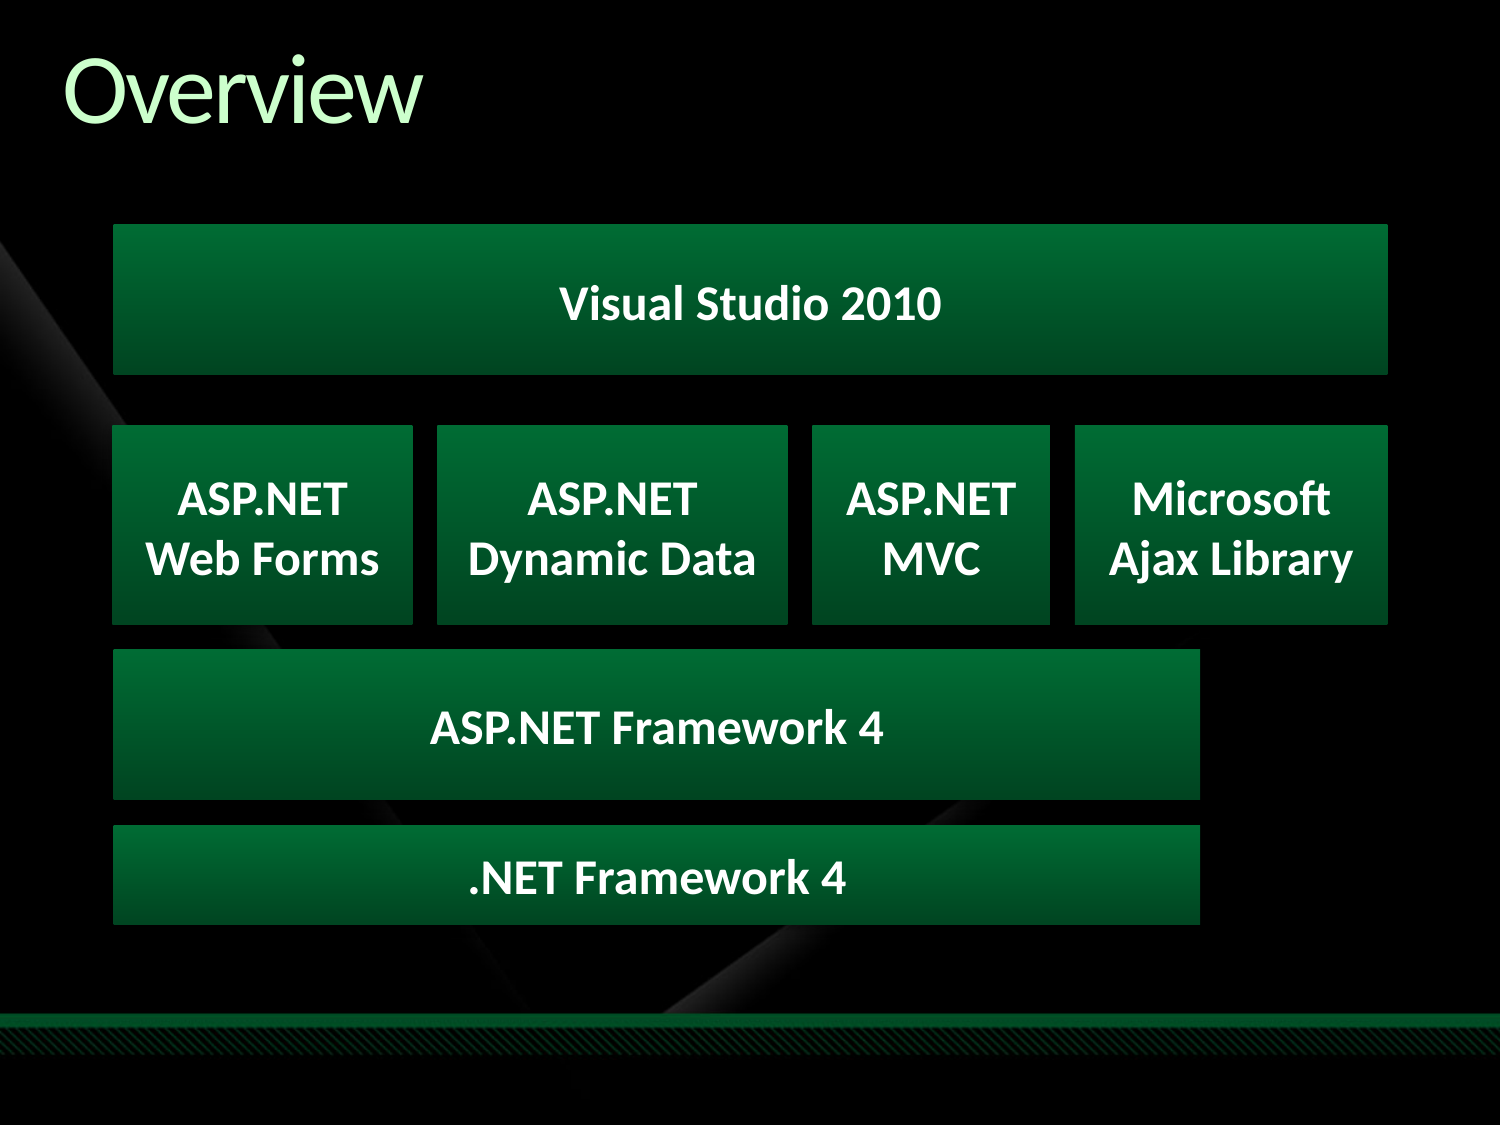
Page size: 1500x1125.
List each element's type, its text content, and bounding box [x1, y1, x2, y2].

text_box ASP.NET Web Forms [112, 425, 413, 625]
text_box Microsoft Ajax Library [1074, 425, 1388, 625]
text_box ASP.NET Dynamic Data [437, 425, 788, 625]
title Overview [62, 37, 1438, 147]
text_box .NET Framework 4 [113, 825, 1201, 925]
text_box ASP.NET Framework 4 [113, 649, 1201, 800]
text_box ASP.NET MVC [812, 425, 1050, 625]
text_box Visual Studio 2010 [113, 224, 1388, 375]
picture [0, 0, 1500, 1125]
